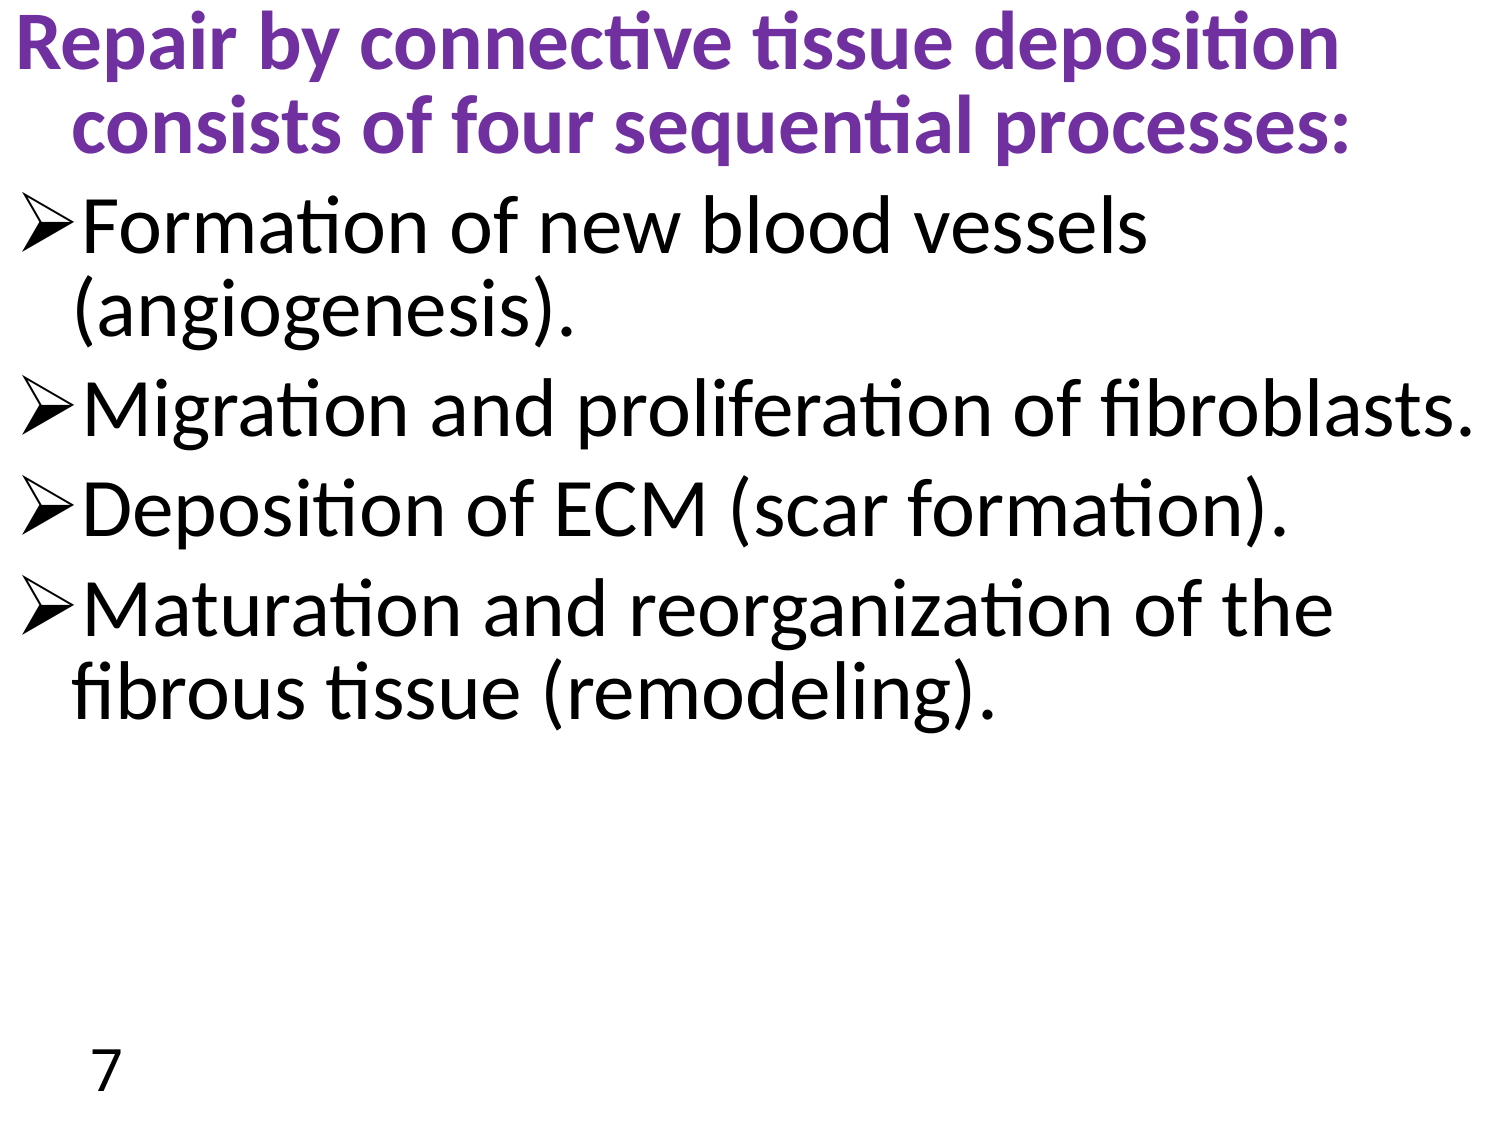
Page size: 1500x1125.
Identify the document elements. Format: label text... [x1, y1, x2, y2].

slide_number 7 [75, 1042, 425, 1103]
list Repair by connective tissue deposition consists of four sequential processes: Formation of new blood vessels (angiogenesis). Migration and proliferation of fibroblasts. Deposition of ECM (scar formation). Maturation and reorganization of the fibrous tissue (remodeling). [0, 0, 1500, 1125]
